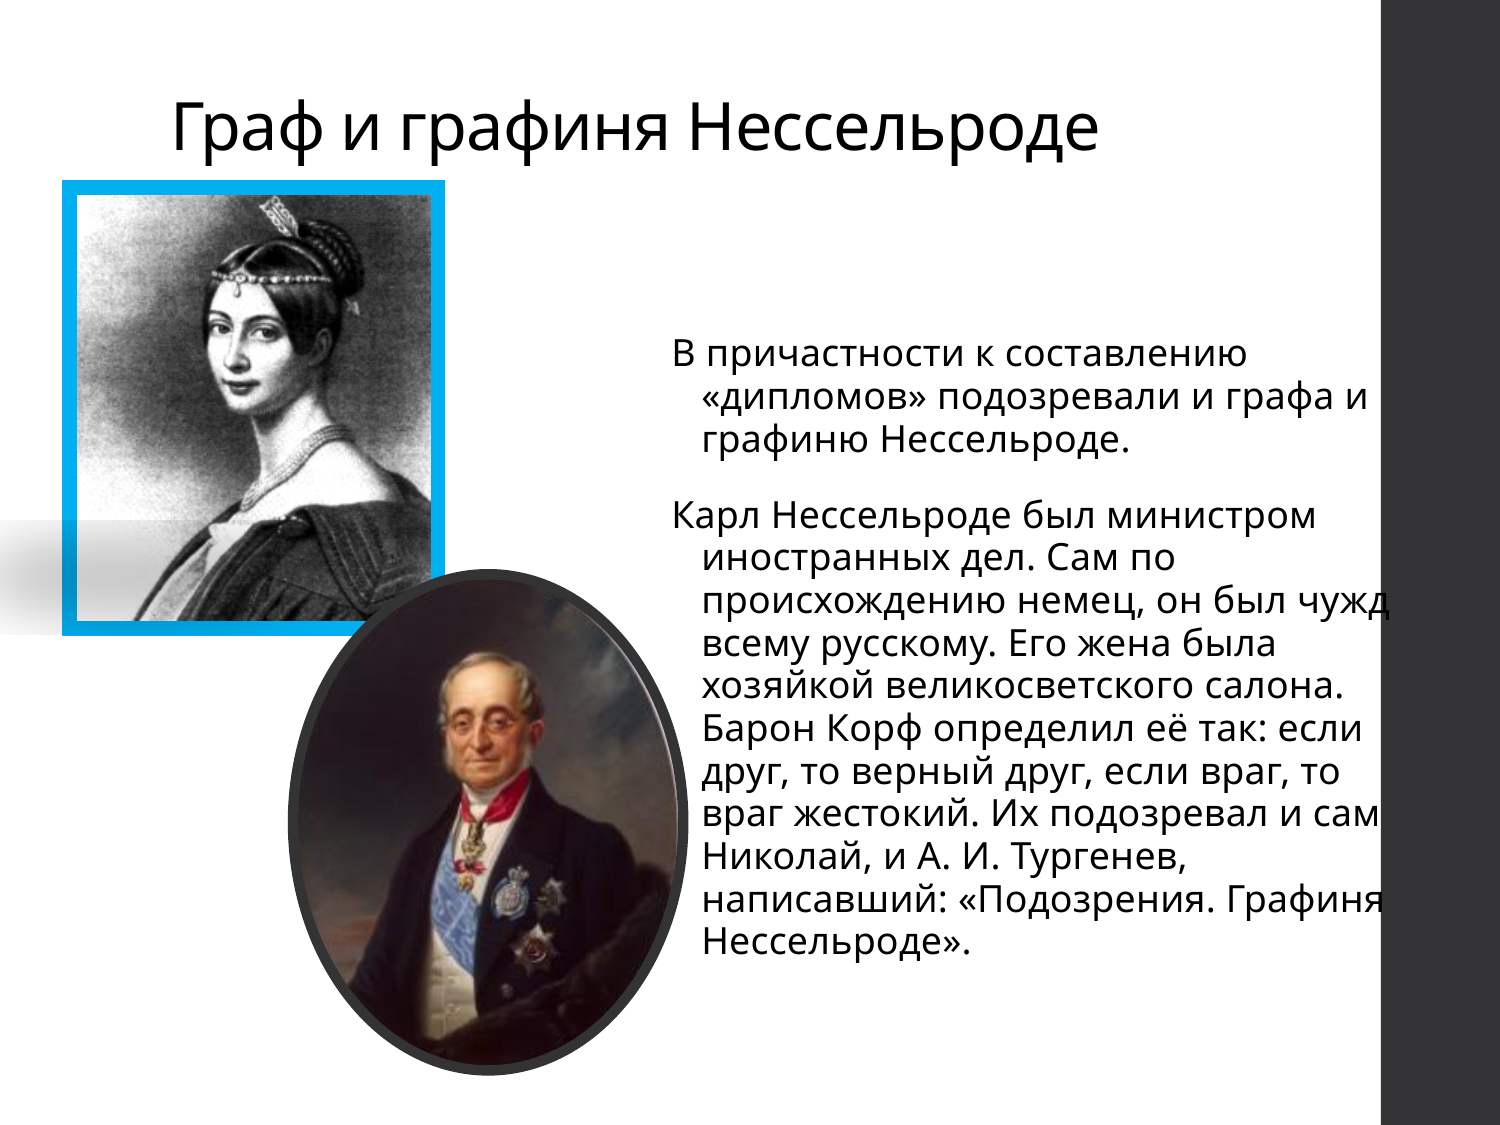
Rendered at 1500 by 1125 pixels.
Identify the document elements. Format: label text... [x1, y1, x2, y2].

picture [292, 573, 684, 1071]
title Граф и графиня Нессельроде [155, 60, 1348, 173]
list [76, 194, 431, 622]
list В причастности к составлению «дипломов» подозревали и графа и графиню Нессельроде. Карл Нессельроде был министром иностранных дел. Сам по происхождению немец, он был чужд всему русскому. Его жена была хозяйкой великосветского салона. Барон Корф определил её так: если друг, то верный друг, если враг, то враг жестокий. Их подозревал и сам Николай, и А. И. Тургенев, написавший: «Подозрения. Графиня Нессельроде». [656, 324, 1413, 1000]
